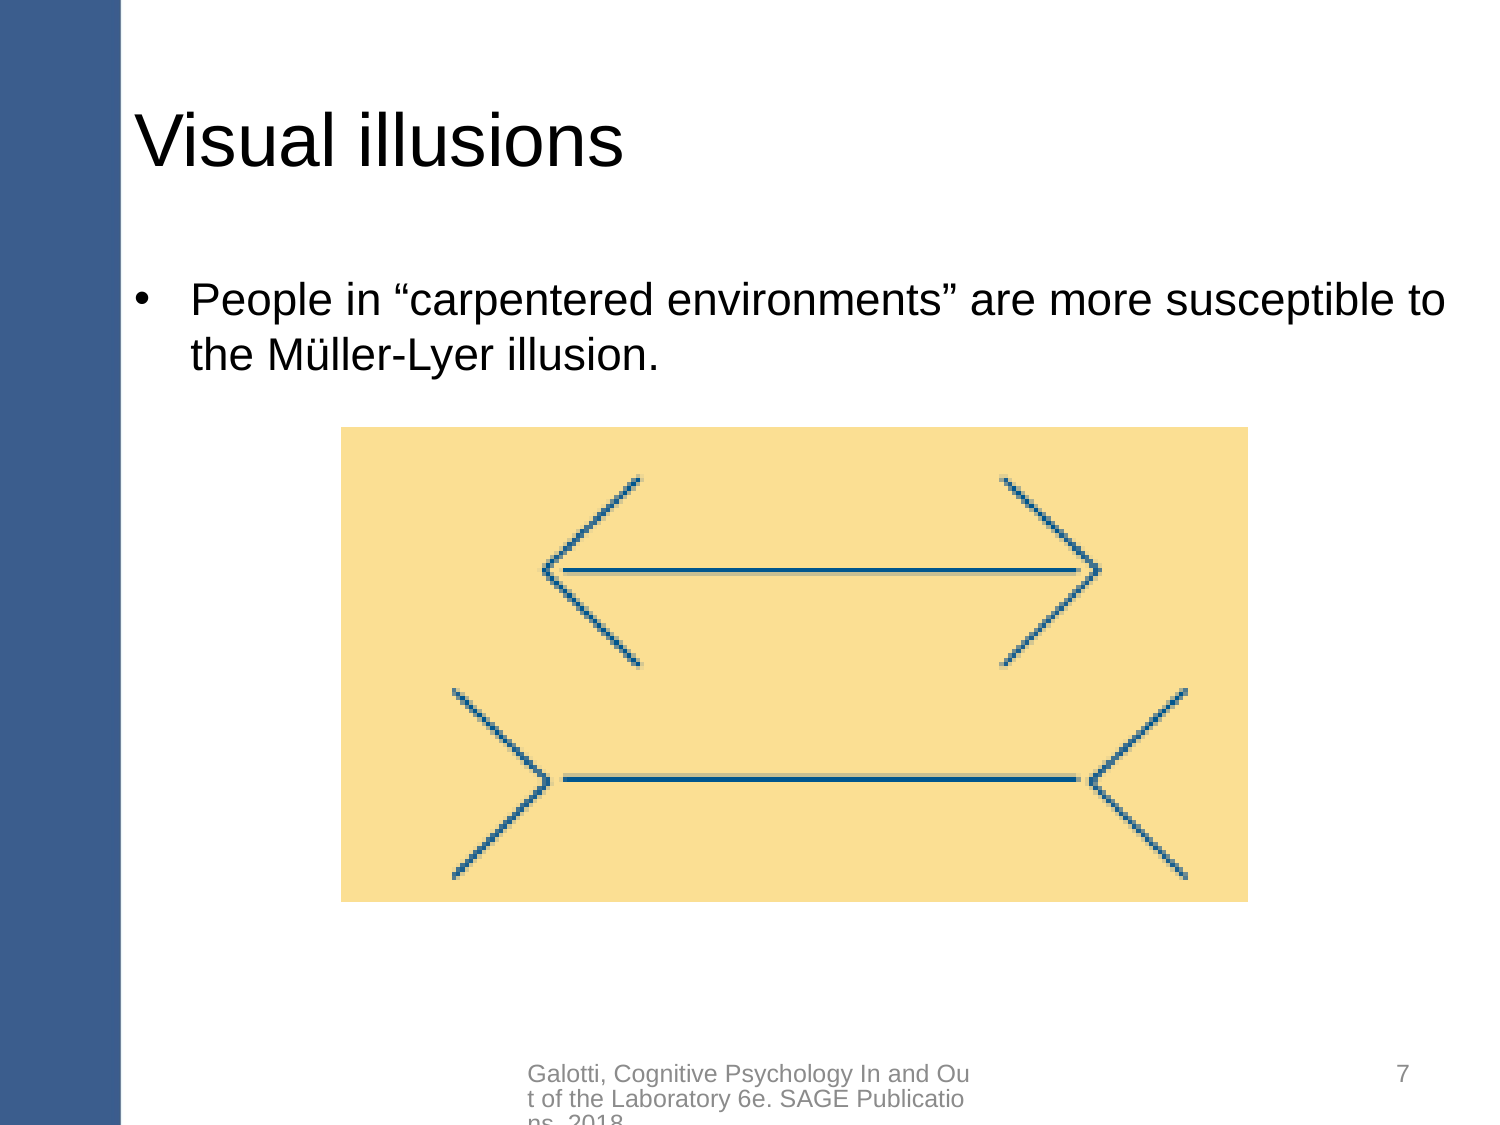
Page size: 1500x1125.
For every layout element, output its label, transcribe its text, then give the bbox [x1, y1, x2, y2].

picture [0, 0, 1500, 1125]
footer Galotti, Cognitive Psychology In and Out of the Laboratory 6e. SAGE Publications, 2018. [512, 1042, 988, 1103]
list People in “carpentered environments” are more susceptible to the Müller-Lyer illusion. [119, 262, 1470, 1005]
title Visual illusions [119, 42, 1470, 230]
slide_number 7 [1074, 1042, 1425, 1103]
